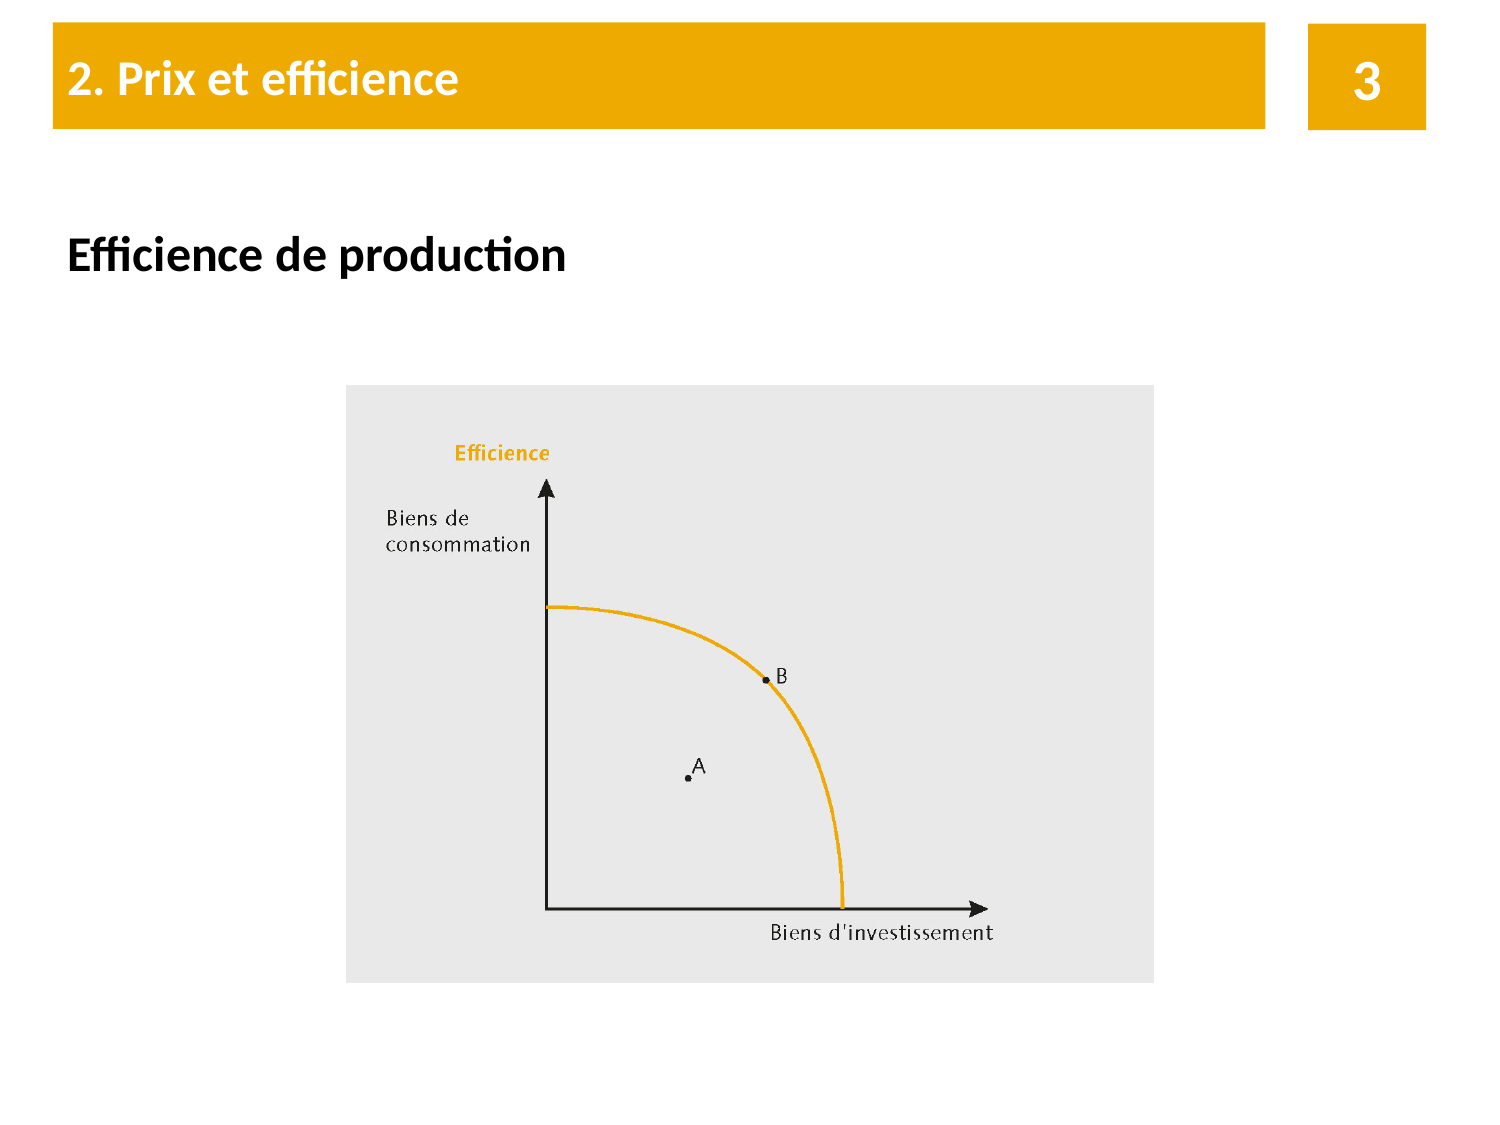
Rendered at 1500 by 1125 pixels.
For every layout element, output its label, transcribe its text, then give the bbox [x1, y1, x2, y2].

text_box 2. Prix et efficience [52, 22, 1266, 129]
picture [346, 385, 1154, 983]
text_box Efficience de production [53, 154, 1415, 589]
text_box 3 [1308, 23, 1427, 131]
